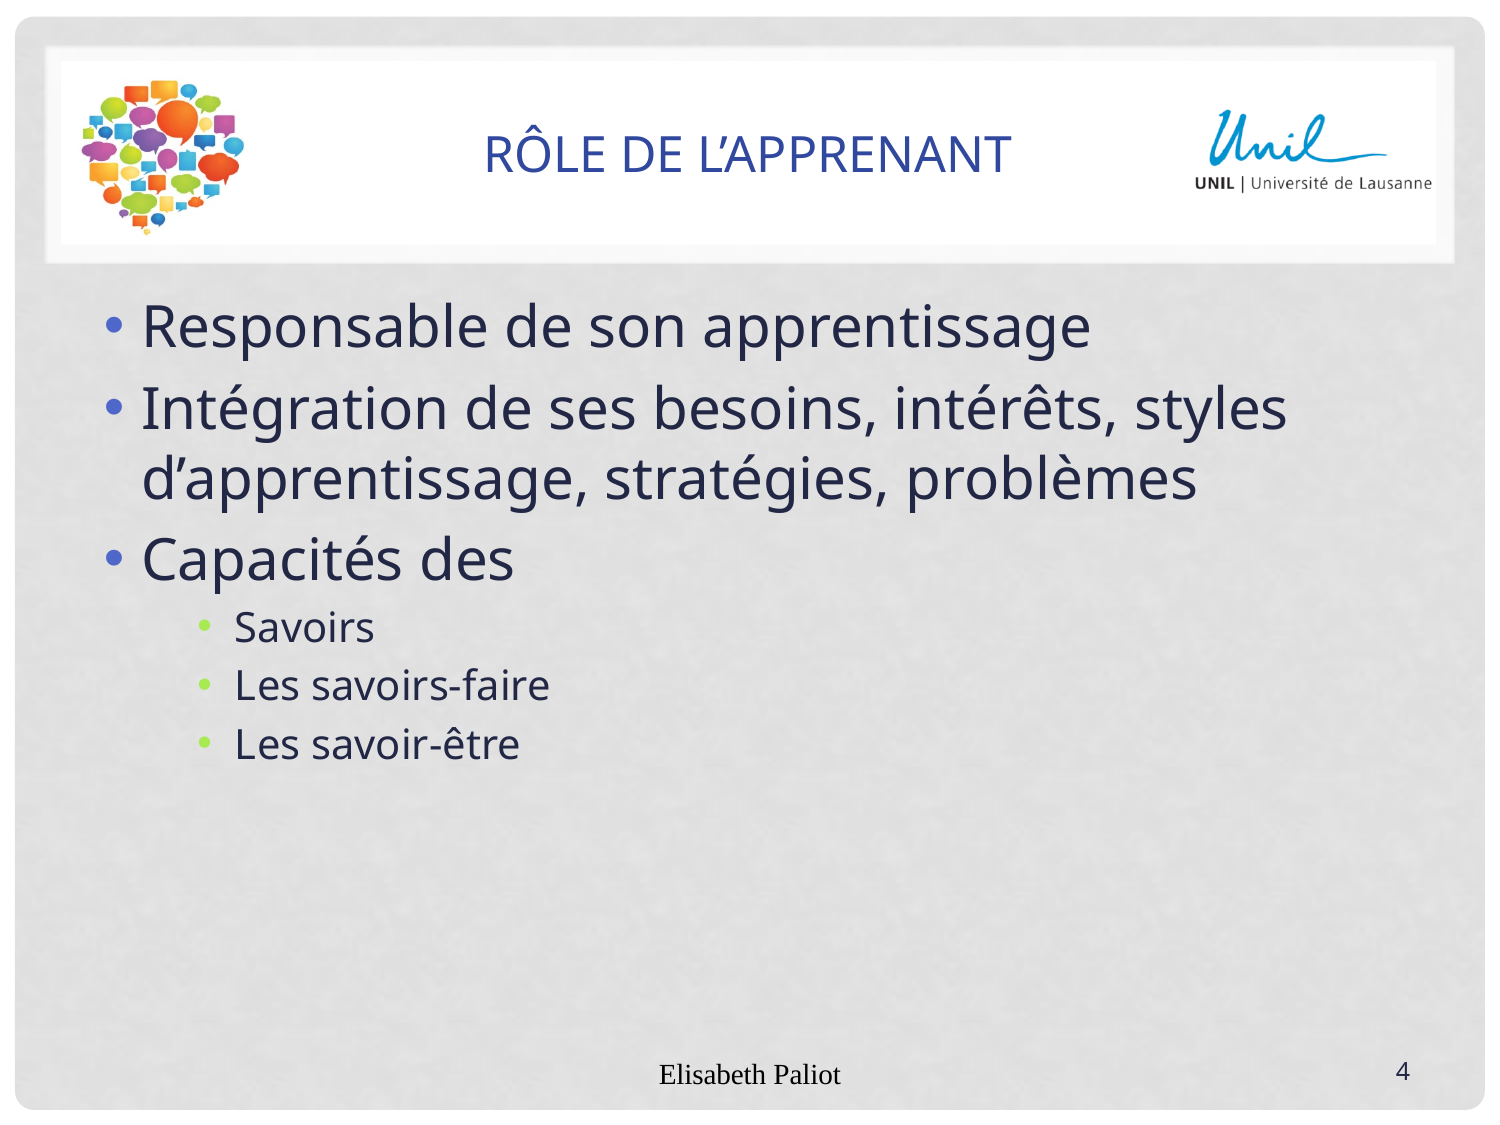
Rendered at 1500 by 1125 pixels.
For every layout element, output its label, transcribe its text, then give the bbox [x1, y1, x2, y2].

footer Elisabeth Paliot [512, 1042, 988, 1103]
title Rôle de l’apprenant [69, 66, 1425, 238]
picture [76, 76, 249, 240]
slide_number 4 [1074, 1042, 1425, 1103]
list Responsable de son apprentissage Intégration de ses besoins, intérêts, styles d’apprentissage, stratégies, problèmes Capacités des Savoirs Les savoirs-faire Les savoir-être [69, 281, 1459, 1005]
picture [1174, 96, 1436, 198]
